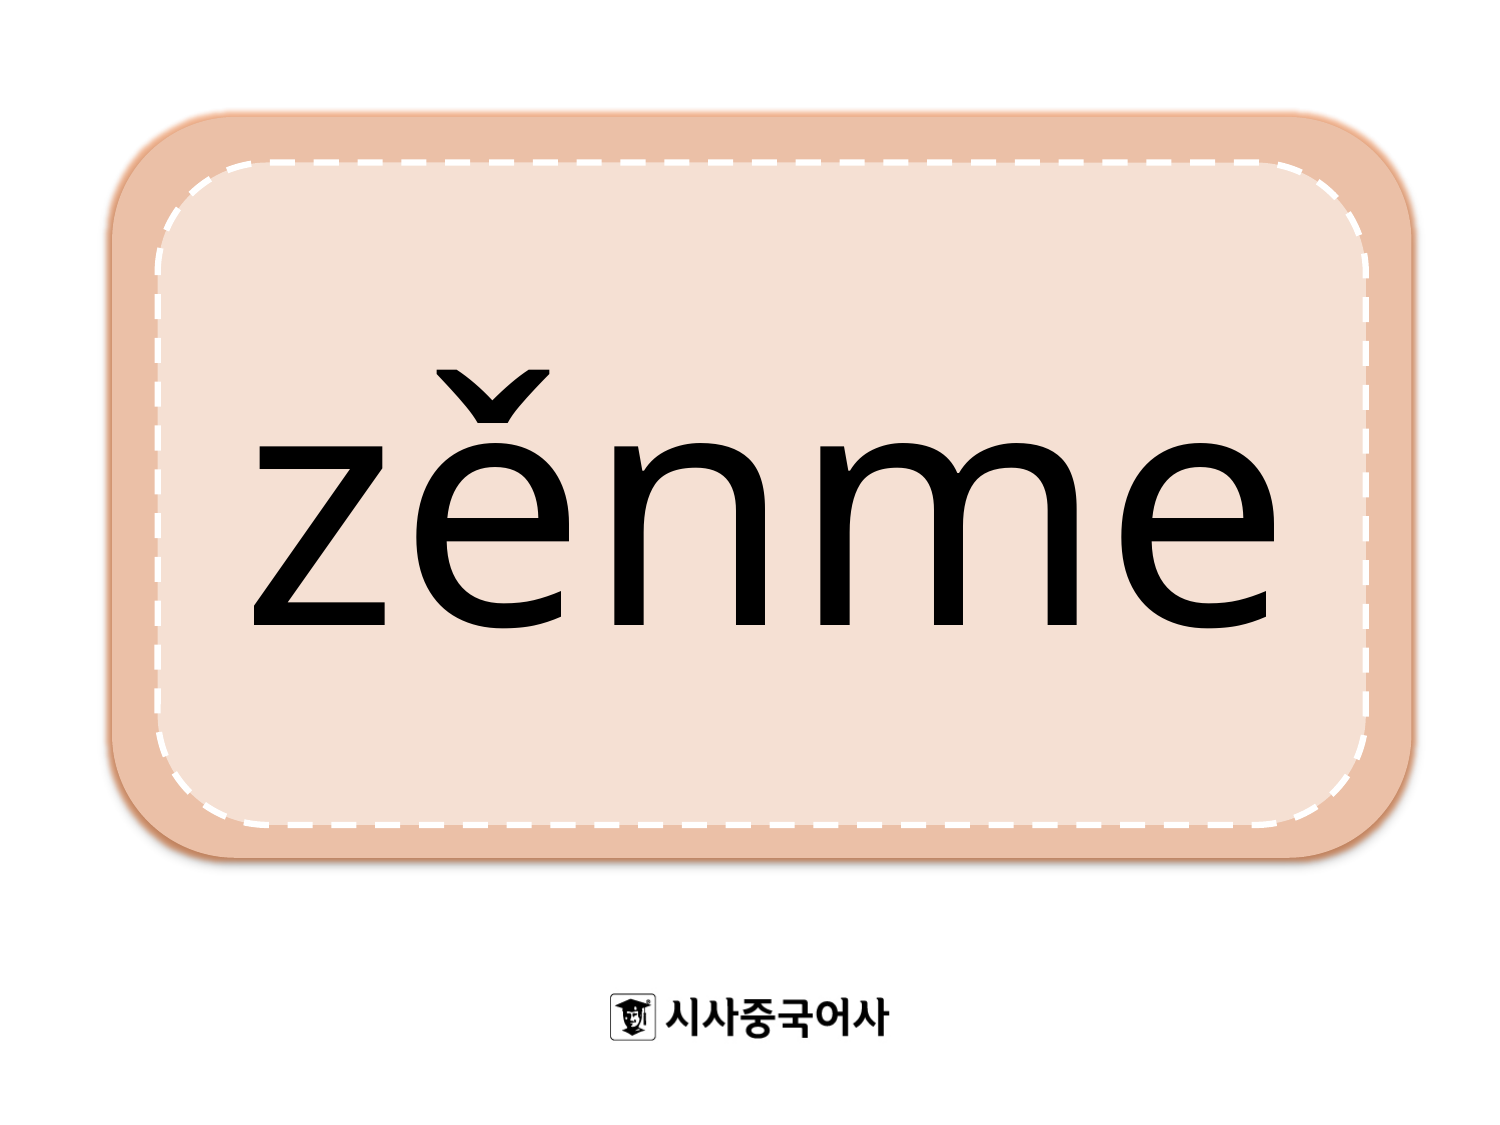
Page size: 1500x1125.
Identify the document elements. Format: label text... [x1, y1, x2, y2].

picture [602, 987, 898, 1047]
text_box zěnme [162, 160, 1371, 824]
